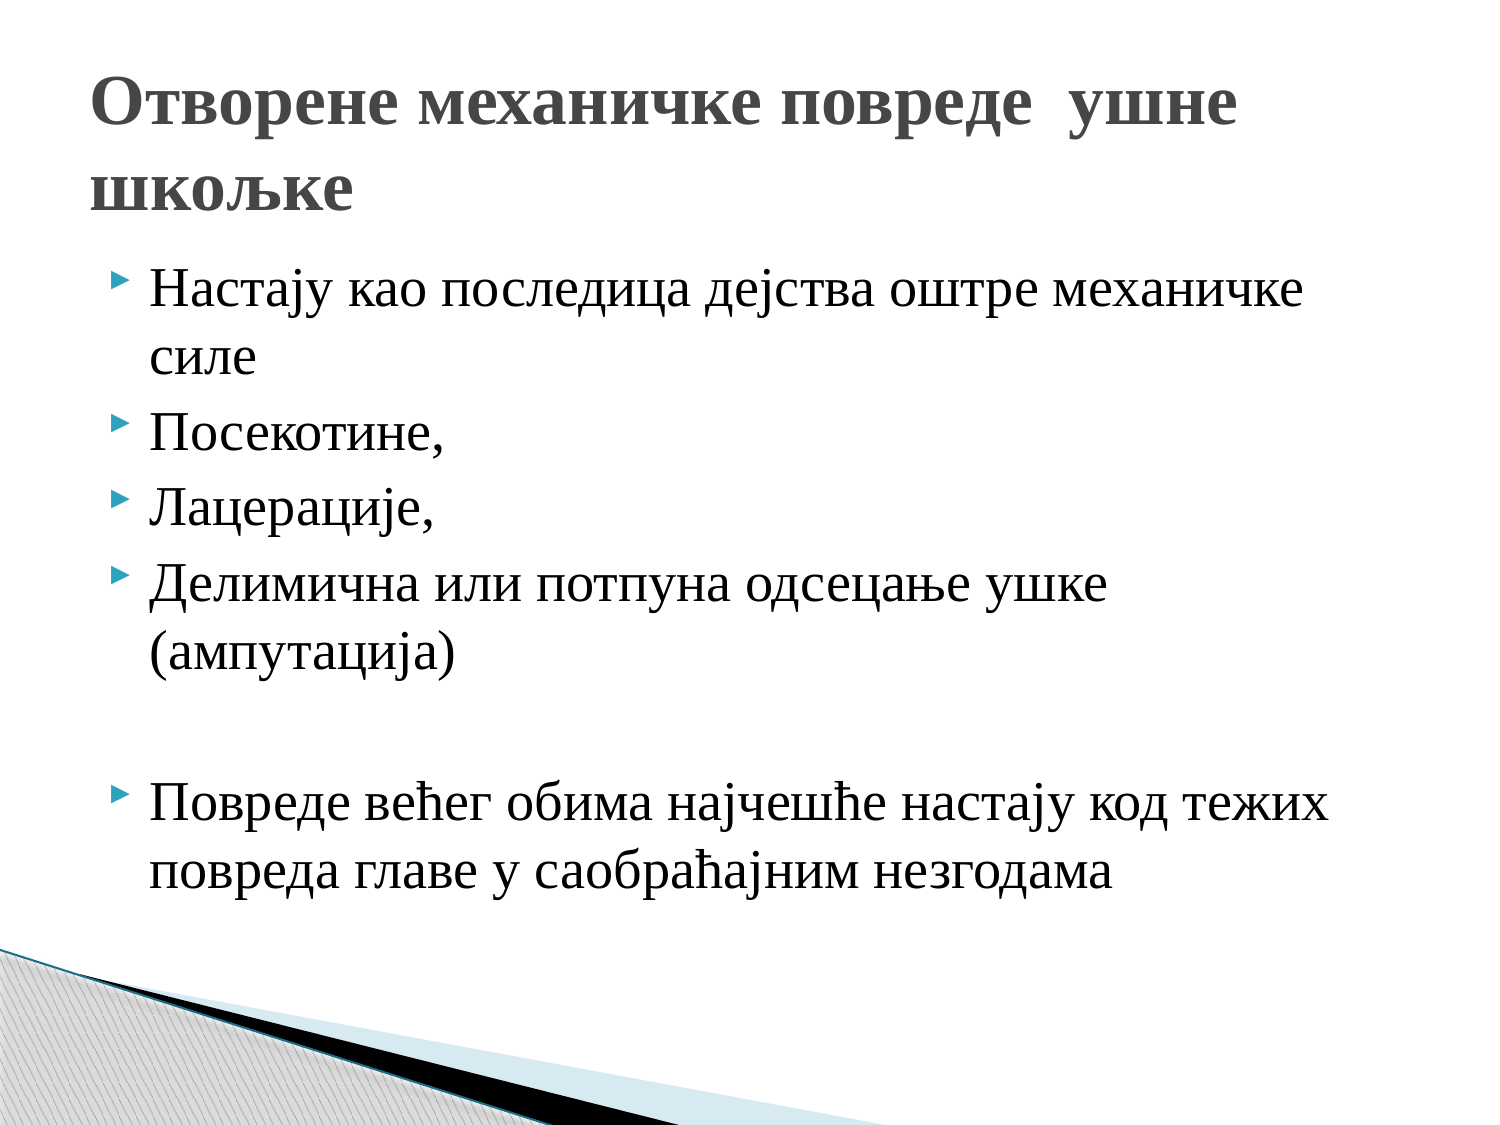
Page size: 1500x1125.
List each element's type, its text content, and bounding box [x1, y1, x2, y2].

list Настају као последица дејства оштре механичке силе Посекотине, Лацерације, Делимична или потпуна одсецање ушке (ампутација) Повреде већег обима најчешће настају код тежих повреда главе у саобраћајним незгодама [74, 242, 1426, 986]
title Отворене механичке повреде ушне шкољке [75, 45, 1425, 233]
